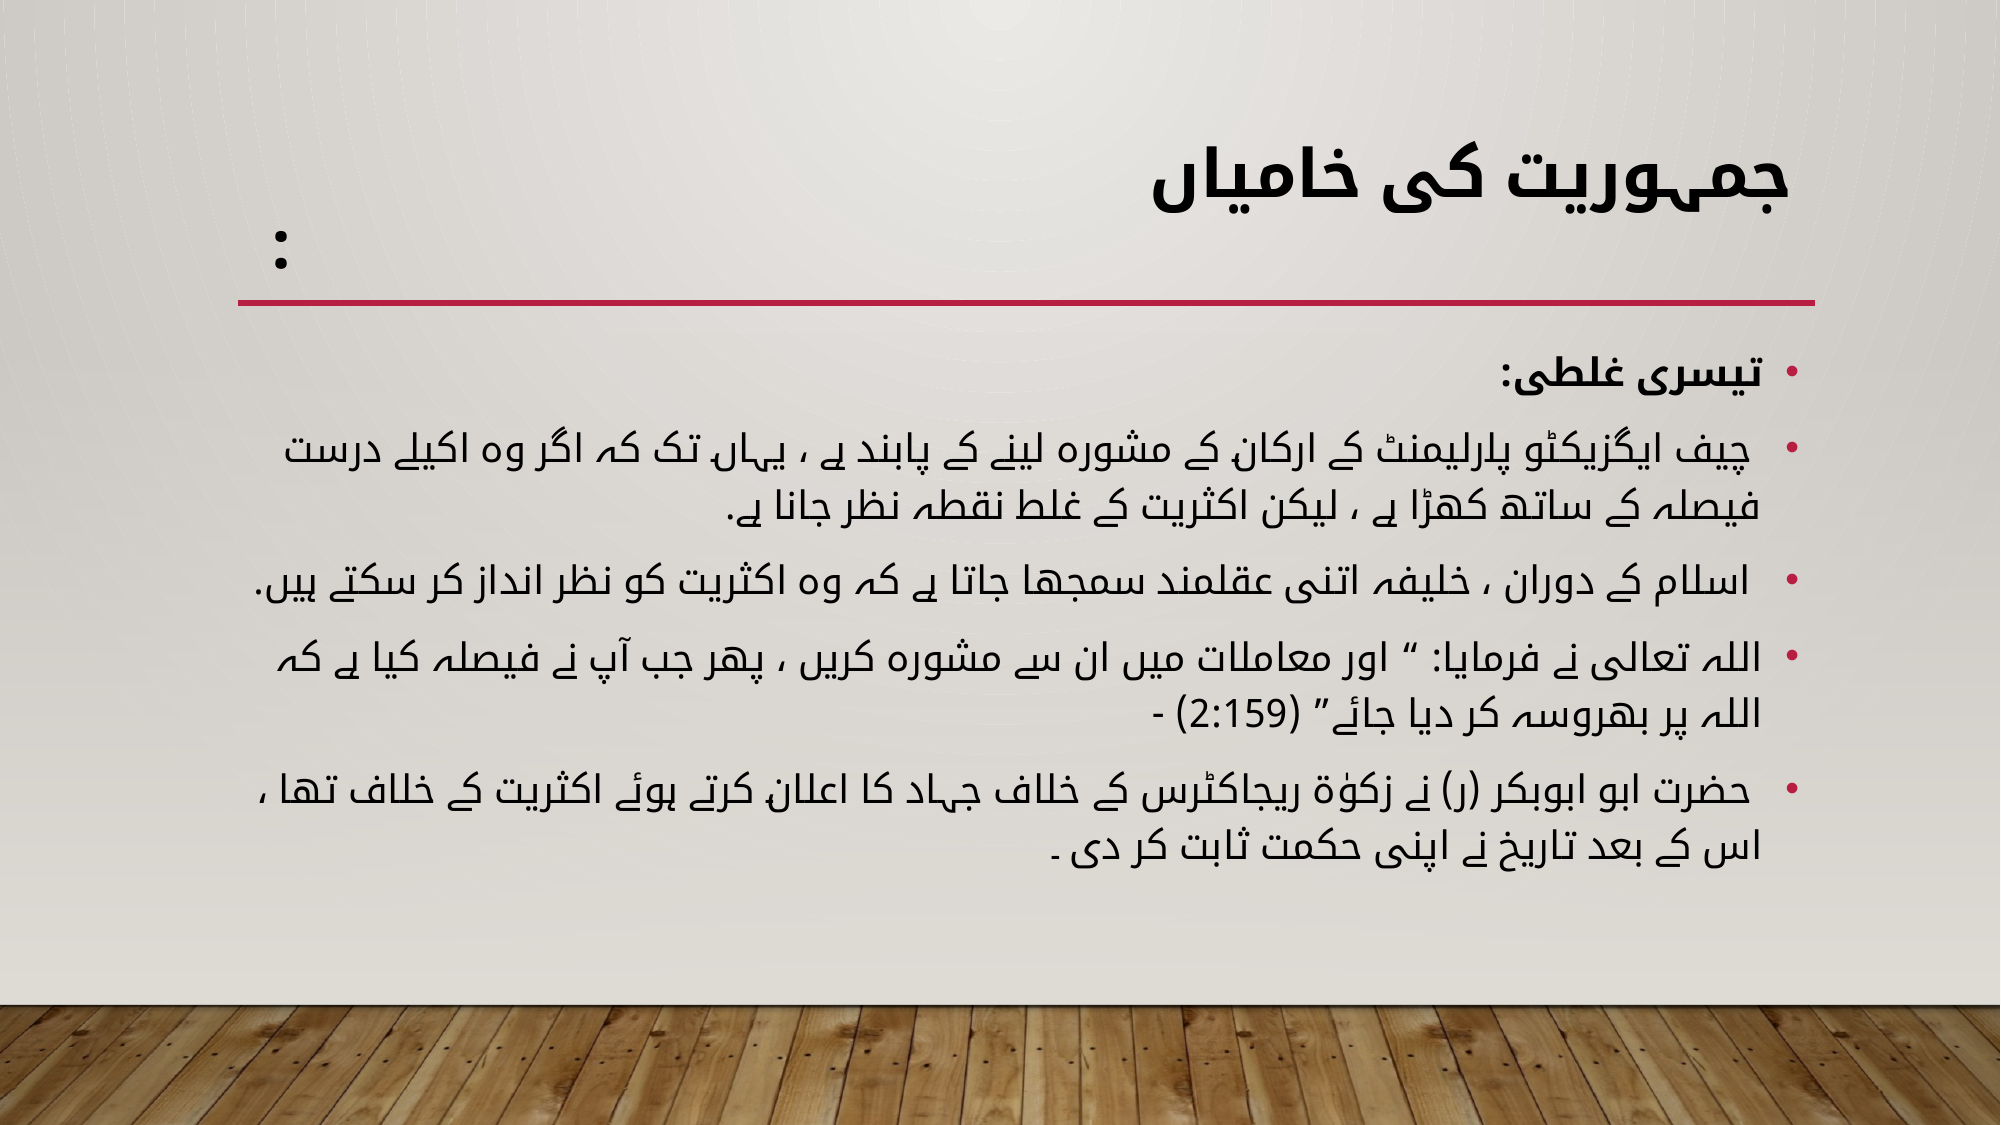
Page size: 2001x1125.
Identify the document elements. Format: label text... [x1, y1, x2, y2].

title جمہوریت کی خامیاں : [238, 131, 1814, 305]
picture [0, 1005, 2000, 1125]
list تیسری غلطی: چیف ایگزیکٹو پارلیمنٹ کے ارکان کے مشورہ لینے کے پابند ہے ، یہاں تک کہ اگر وہ اکیلے درست فیصلہ کے ساتھ کھڑا ہے ، لیکن اکثریت کے غلط نقطہ نظر جانا ہے. اسلام کے دوران ، خلیفہ اتنی عقلمند سمجھا جاتا ہے کہ وہ اکثریت کو نظر انداز کر سکتے ہیں. اللہ تعالی نے فرمایا: “ اور معاملات میں ان سے مشورہ کریں ، پھر جب آپ نے فیصلہ کیا ہے کہ اللہ پر بھروسہ کر دیا جائے” (2:159) - حضرت ابو ابوبکر (ر) نے زکوٰۃ ریجاکٹرس کے خلاف جہاد کا اعلان کرتے ہوئے اکثریت کے خلاف تھا ، اس کے بعد تاریخ نے اپنی حکمت ثابت کر دی ۔ [238, 330, 1814, 897]
